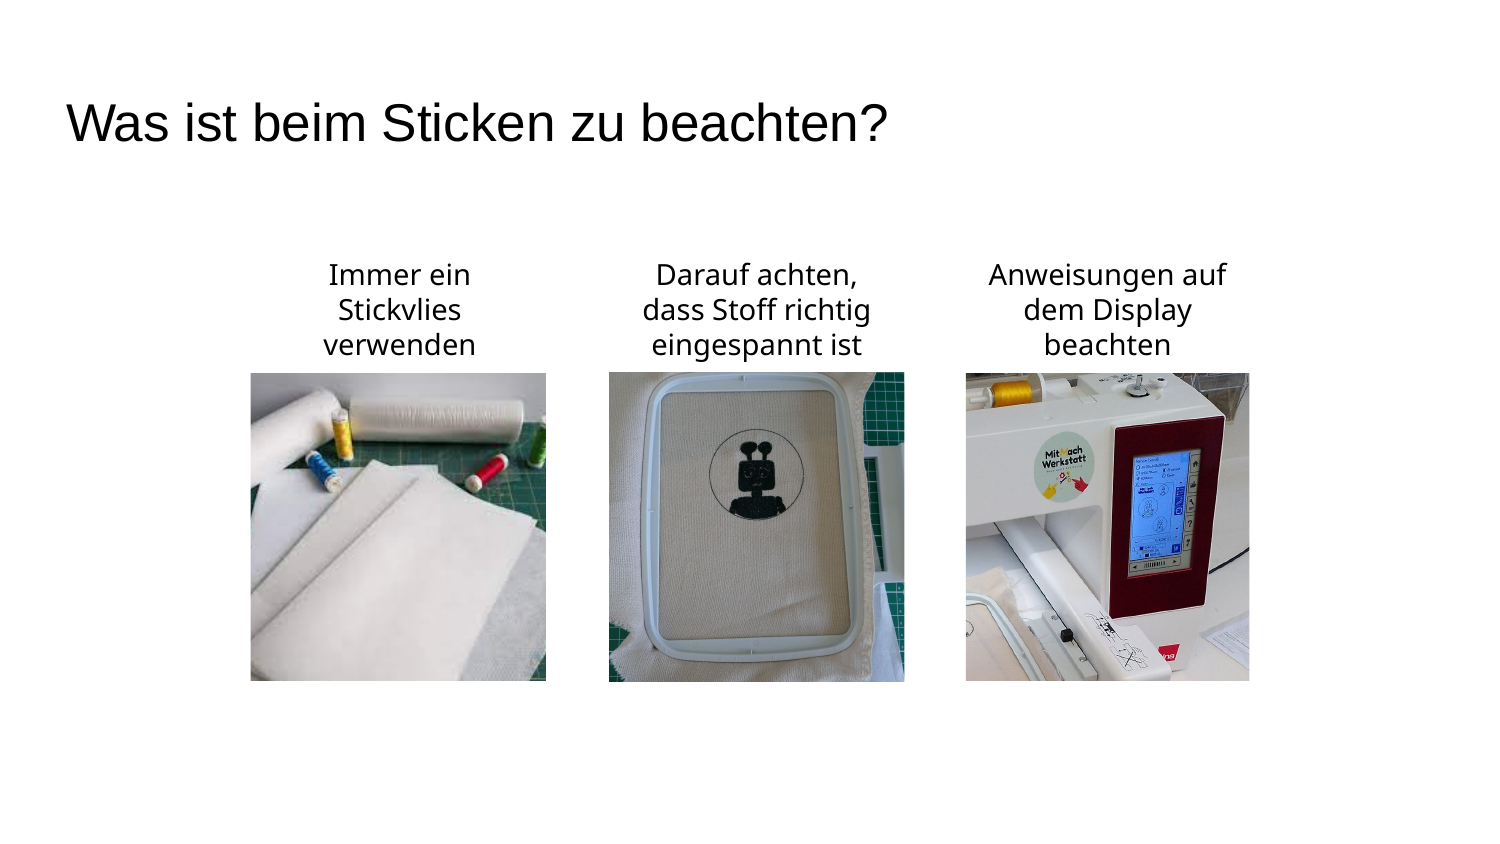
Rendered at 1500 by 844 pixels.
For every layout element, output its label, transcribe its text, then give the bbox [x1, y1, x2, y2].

text_box Anweisungen auf dem Display beachten [960, 241, 1256, 377]
text_box Immer ein Stickvlies verwenden [252, 241, 548, 373]
picture [965, 373, 1250, 681]
picture [250, 373, 547, 681]
title Was ist beim Sticken zu beachten? [51, 72, 1449, 167]
text_box Darauf achten, dass Stoff richtig eingespannt ist [609, 241, 905, 372]
picture [608, 372, 905, 682]
